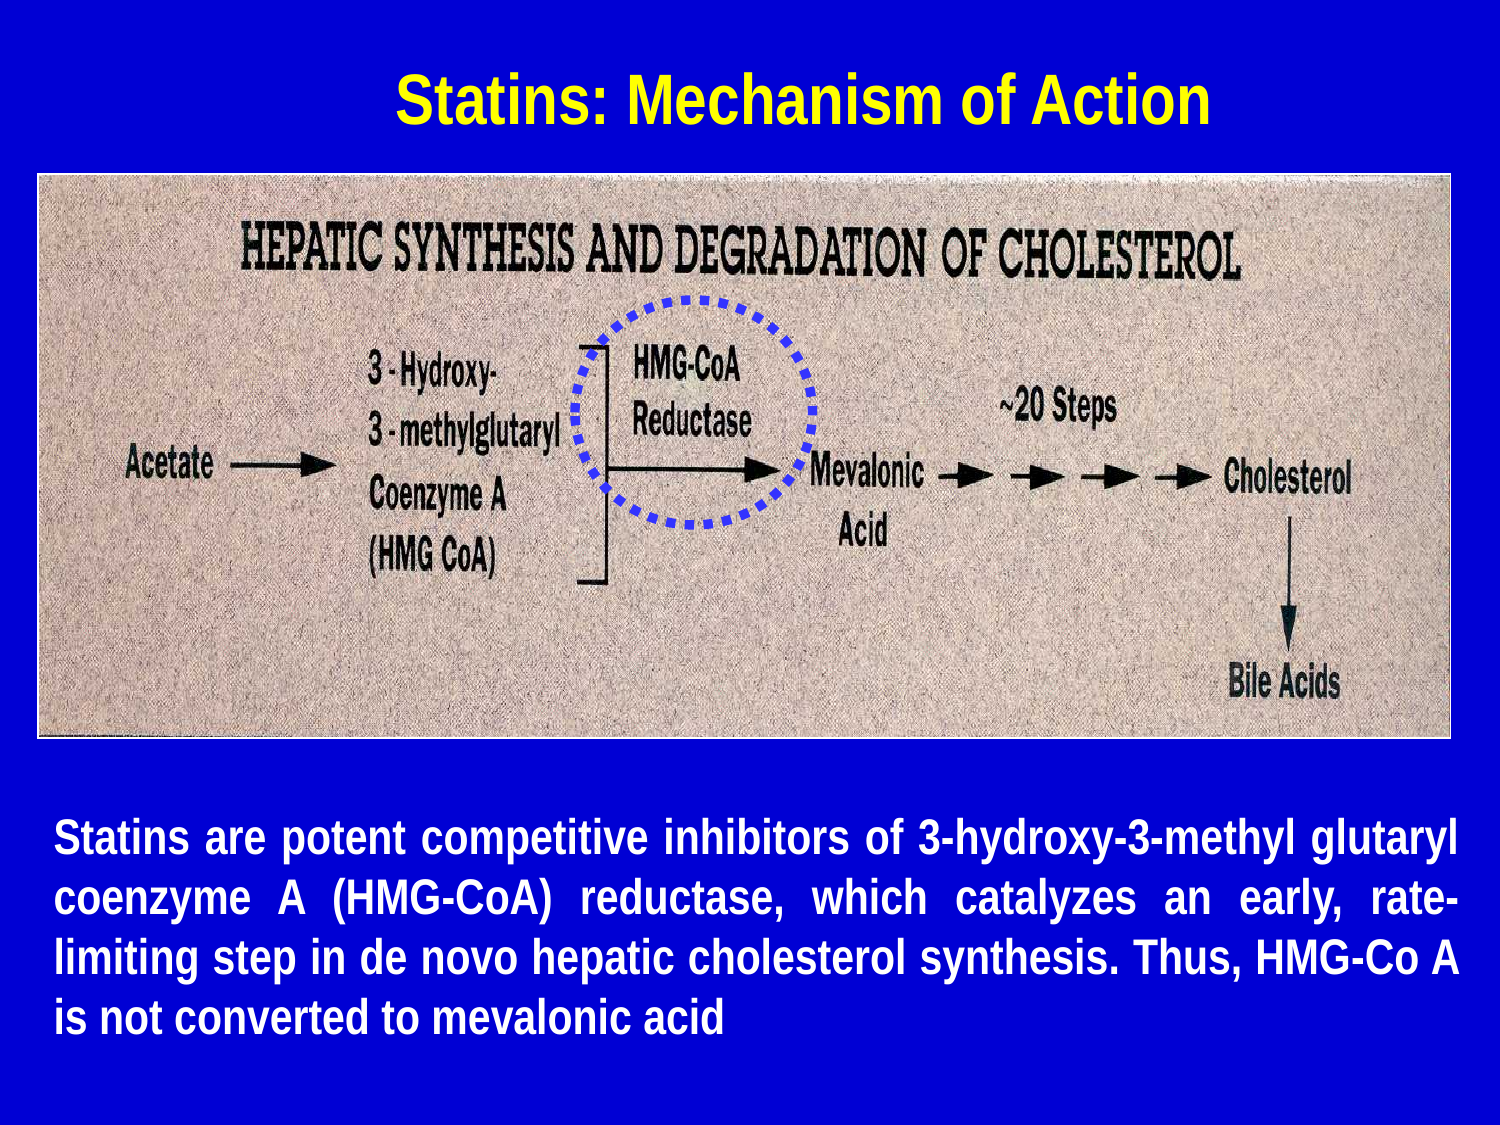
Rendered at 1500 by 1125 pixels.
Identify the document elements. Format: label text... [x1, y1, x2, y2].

title Statins: Mechanism of Action [0, 44, 1500, 233]
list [38, 174, 1451, 738]
text_box Statins are potent competitive inhibitors of 3-hydroxy-3-methyl glutaryl coenzyme A (HMG-CoA) reductase, which catalyzes an early, rate-limiting step in de novo hepatic cholesterol synthesis. Thus, HMG-Co A is not converted to mevalonic acid [38, 796, 1475, 1112]
